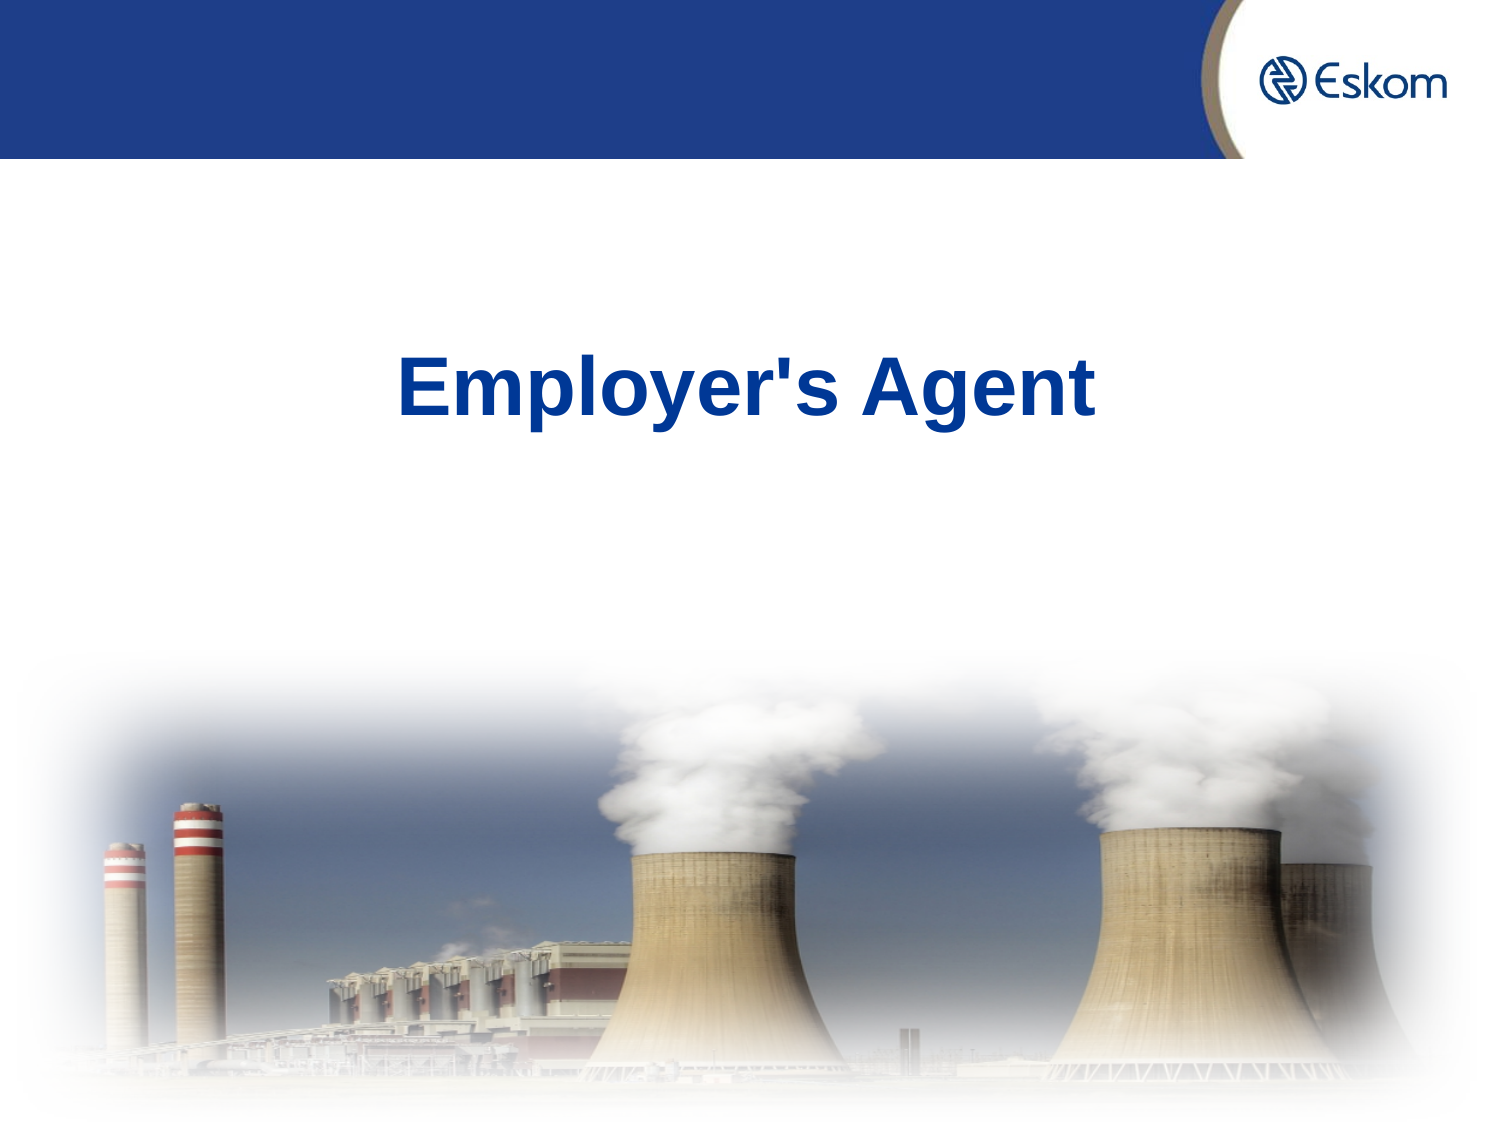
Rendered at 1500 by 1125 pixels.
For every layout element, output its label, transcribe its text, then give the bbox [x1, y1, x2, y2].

list Employer's Agent [232, 336, 1261, 455]
picture [17, 650, 1477, 1122]
picture [1257, 55, 1450, 105]
picture [0, 0, 1246, 159]
